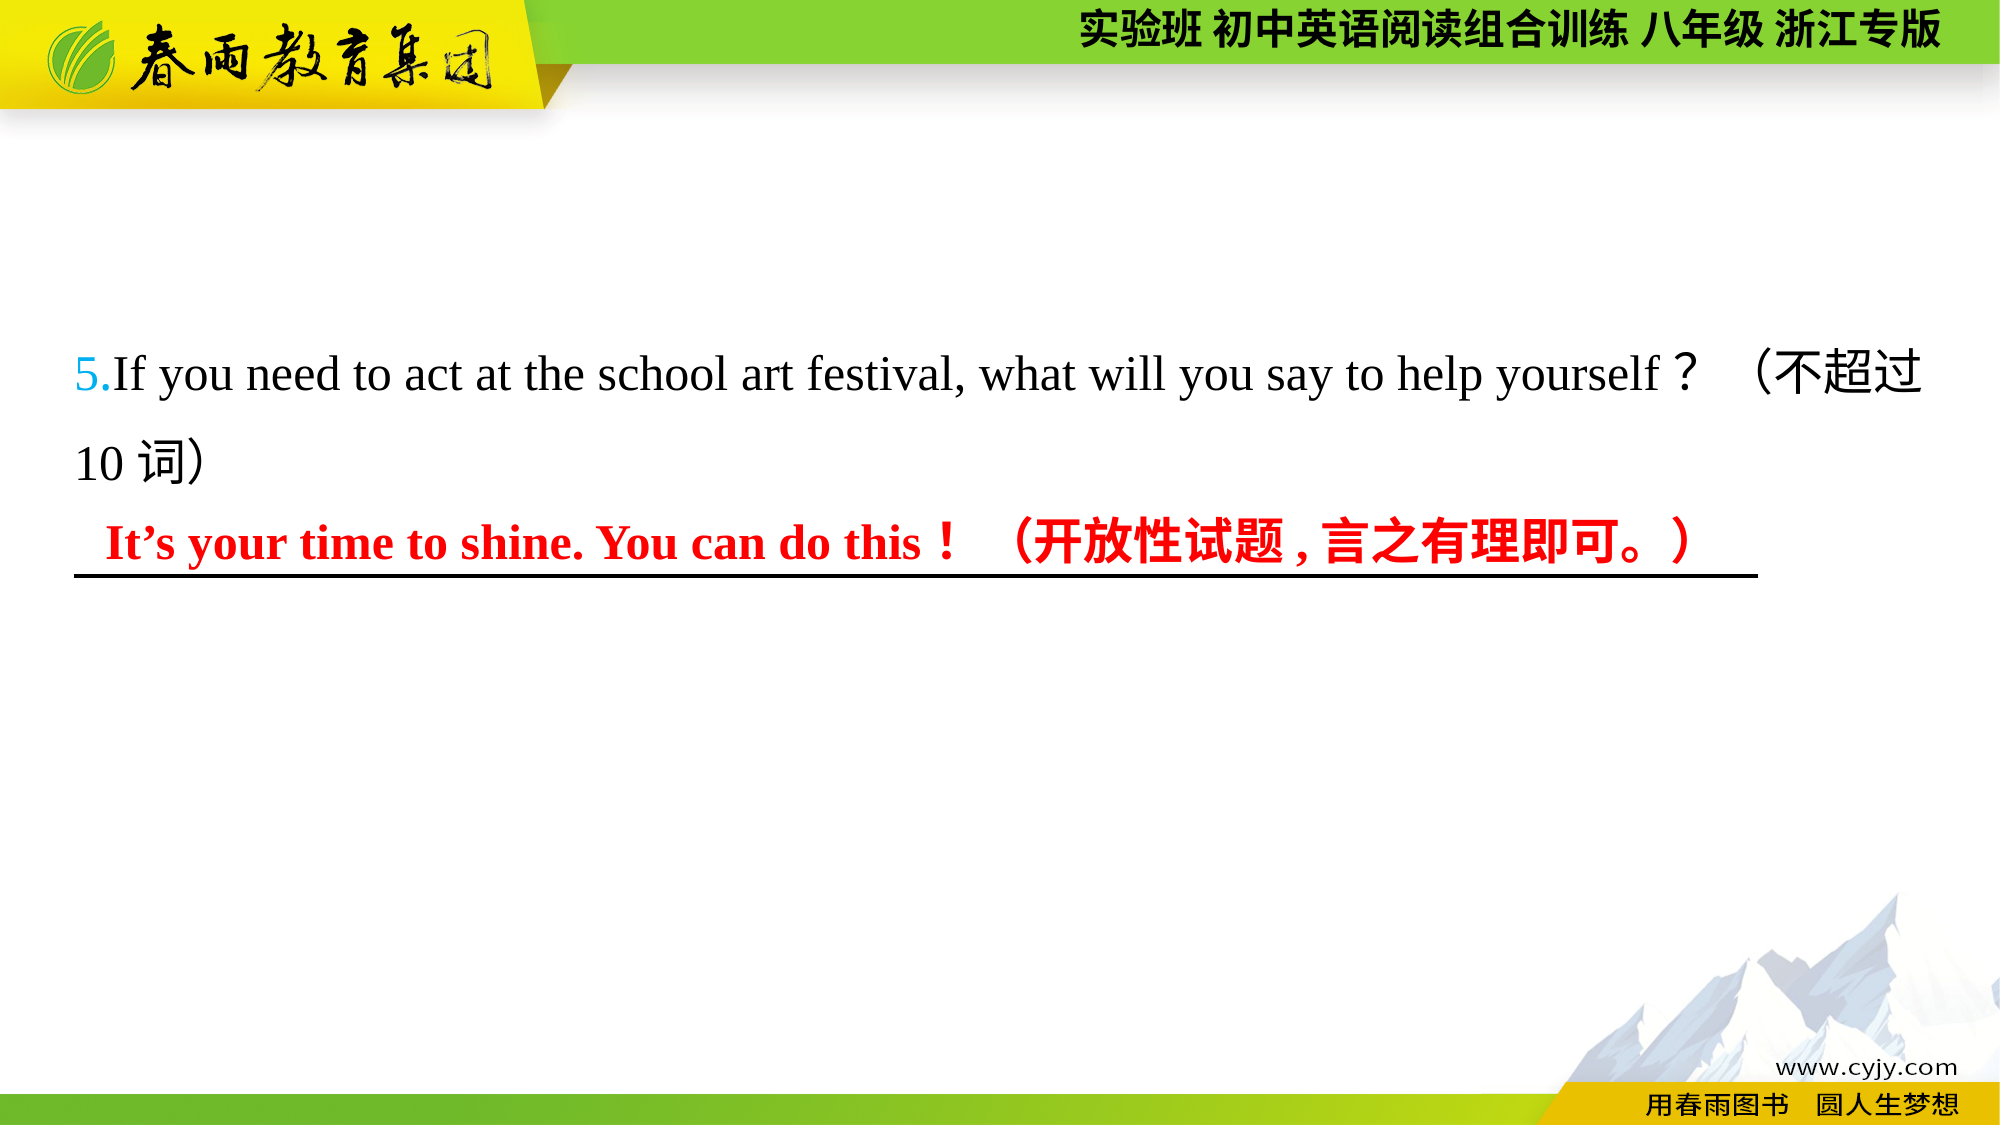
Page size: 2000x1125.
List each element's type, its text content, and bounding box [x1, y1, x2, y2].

list 5.If you need to act at the school art festival, what will you say to help yourself？（不超过10词） . [59, 302, 1944, 591]
text_box It’s your time to shine. You can do this！（开放性试题,言之有理即可。） [90, 472, 1910, 577]
picture [0, 0, 2000, 1125]
